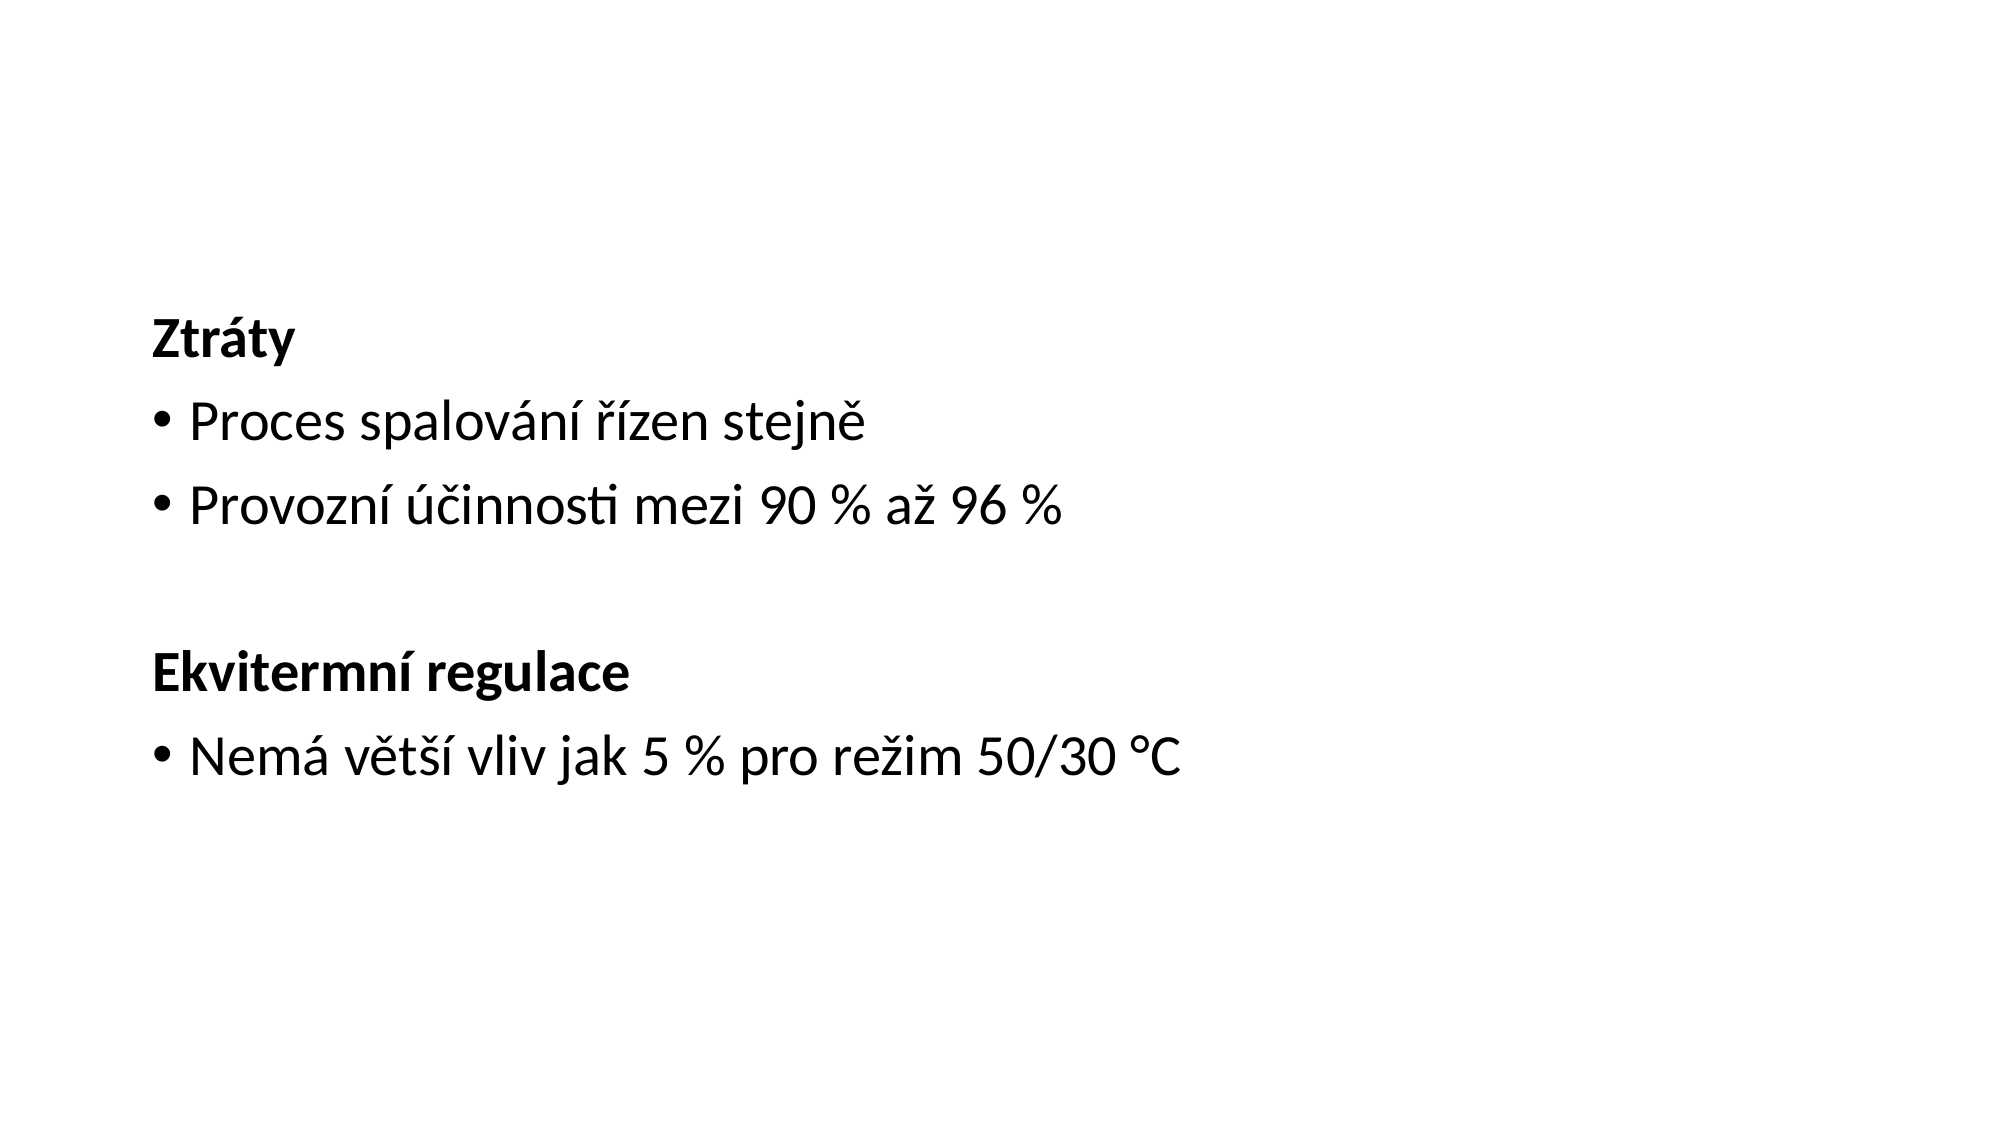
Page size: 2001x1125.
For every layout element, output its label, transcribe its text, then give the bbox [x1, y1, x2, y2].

list Ztráty Proces spalování řízen stejně Provozní účinnosti mezi 90 % až 96 % Ekvitermní regulace Nemá větší vliv jak 5 % pro režim 50/30 °C [137, 299, 1863, 1014]
